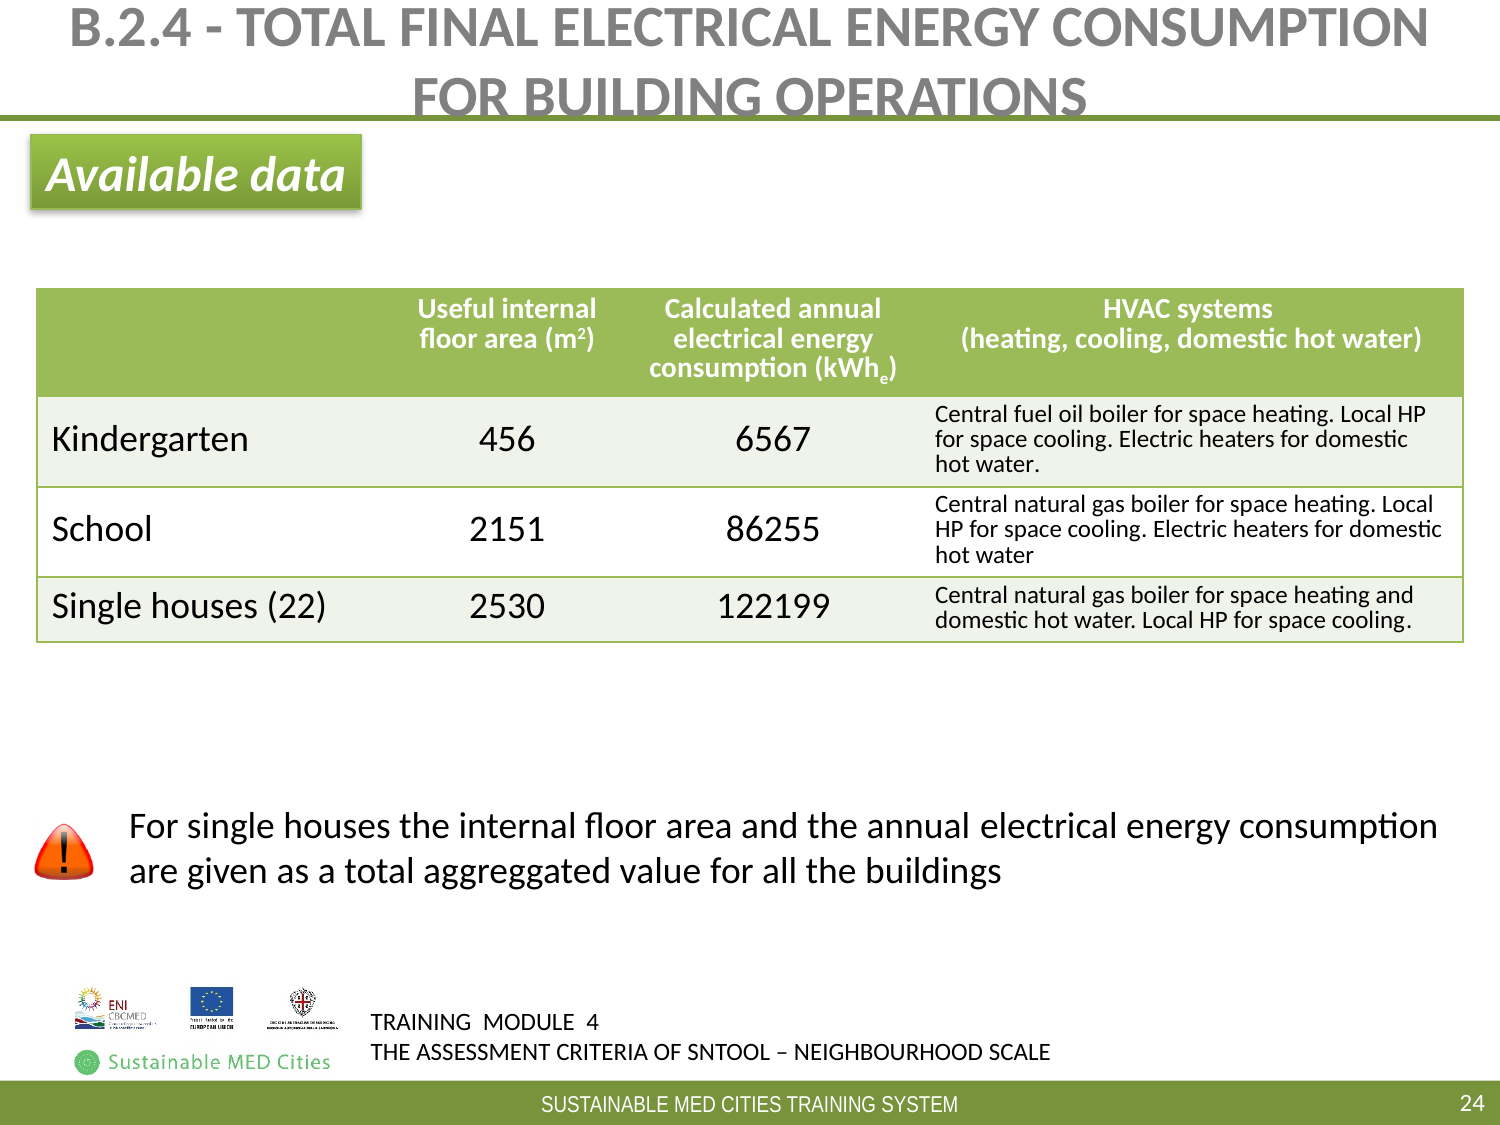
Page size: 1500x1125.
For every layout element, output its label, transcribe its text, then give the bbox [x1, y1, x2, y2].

table_cell Central natural gas boiler for space heating. Local HP for space cooling. Electric heaters for domestic hot water [920, 488, 1462, 576]
table_cell Central fuel oil boiler for space heating. Local HP for space cooling. Electric heaters for domestic hot water. [920, 397, 1462, 486]
table_cell 6567 [626, 397, 920, 486]
table_cell 2151 [388, 488, 626, 576]
text_box For single houses the internal floor area and the annual electrical energy consumption are given as a total aggreggated value for all the buildings [114, 793, 1464, 899]
text_box Available data [30, 134, 362, 210]
table_cell Central natural gas boiler for space heating and domestic hot water. Local HP for space cooling. [920, 578, 1462, 641]
table_header [38, 290, 388, 396]
table_cell 456 [388, 397, 626, 486]
table_header HVAC systems (heating, cooling, domestic hot water) [920, 290, 1462, 396]
picture [62, 978, 356, 1080]
table_cell Kindergarten [38, 397, 388, 486]
table_cell 122199 [626, 578, 920, 641]
table_header Calculated annual electrical energy consumption (kWhe) [626, 290, 920, 396]
table_cell 2530 [388, 578, 626, 641]
table_cell Single houses (22) [38, 578, 388, 641]
picture [31, 821, 95, 883]
table_header Useful internal floor area (m2) [388, 290, 626, 396]
slide_number 24 [1149, 1076, 1500, 1125]
table_cell School [38, 488, 388, 576]
title B.2.4 - TOTAL FINAL ELECTRICAL ENERGY CONSUMPTION FOR BUILDING OPERATIONS [0, 0, 1500, 117]
table_cell 86255 [626, 488, 920, 576]
